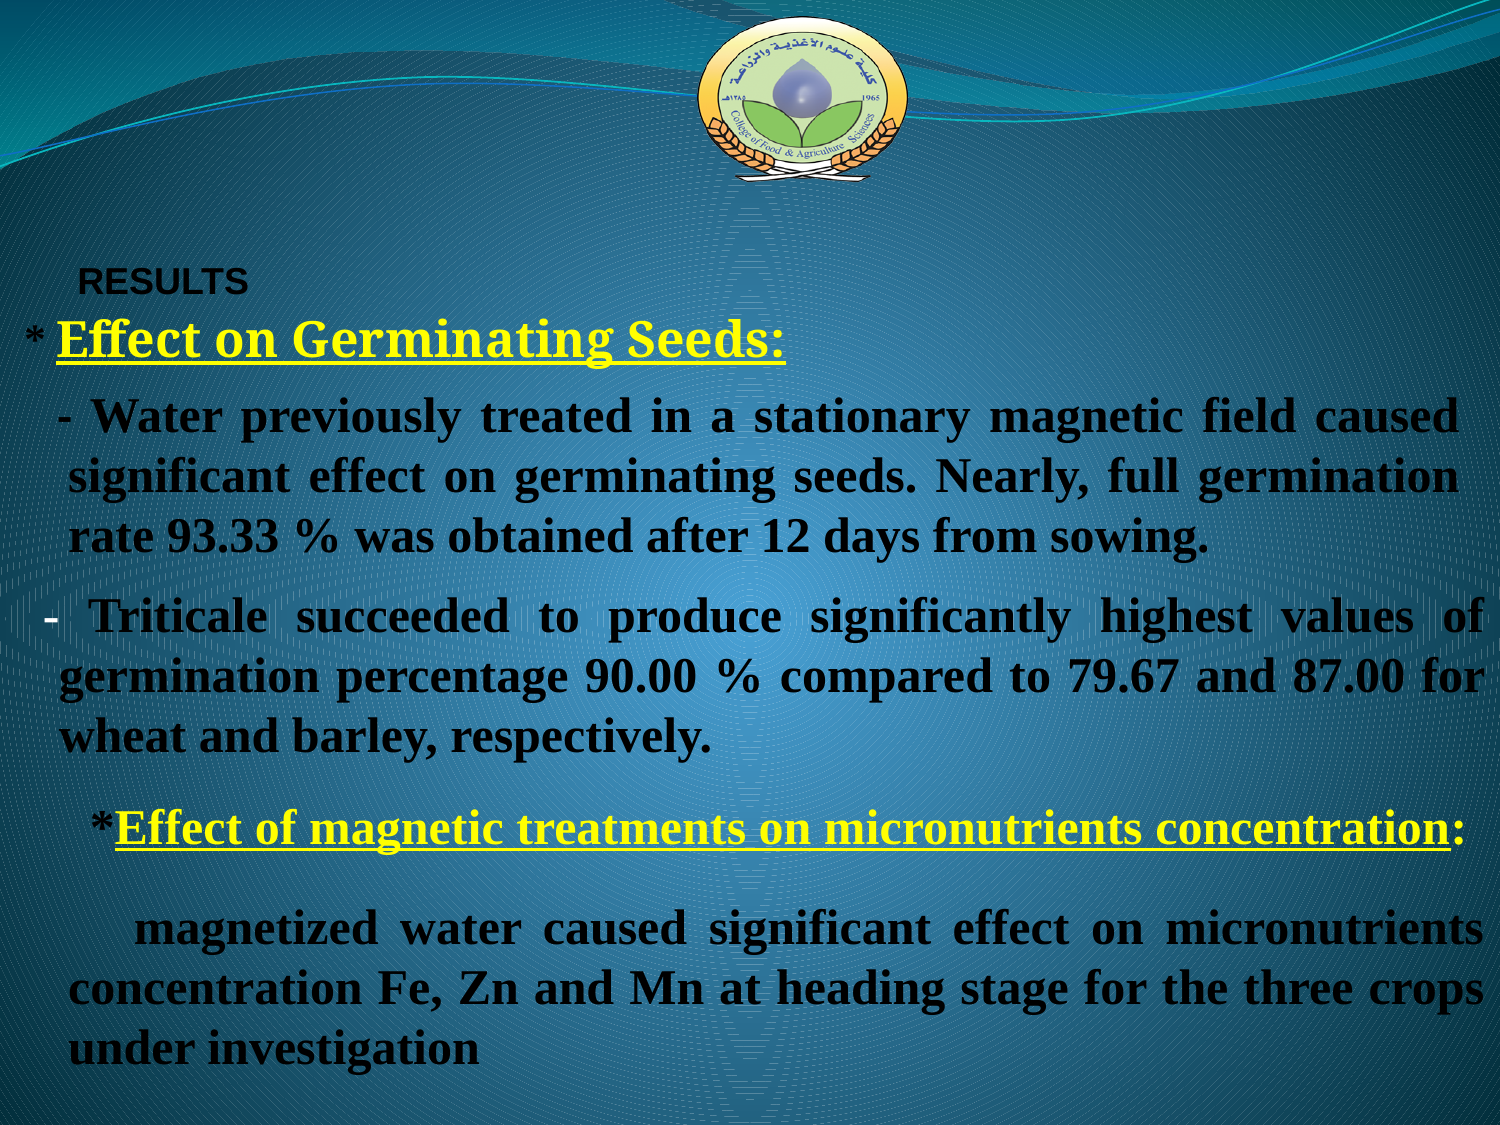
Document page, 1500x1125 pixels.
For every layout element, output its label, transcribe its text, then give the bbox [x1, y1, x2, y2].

text_box magnetized water caused significant effect on micronutrients concentration Fe, Zn and Mn at heading stage for the three crops under investigation [24, 887, 1500, 1083]
text_box *Effect of magnetic treatments on micronutrients concentration: [74, 787, 1500, 863]
picture [674, 0, 926, 201]
text_box RESULTS [62, 249, 338, 299]
text_box * Effect on Germinating Seeds: [9, 299, 801, 375]
text_box - Triticale succeeded to produce significantly highest values of germination percentage 90.00 % compared to 79.67 and 87.00 for wheat and barley, respectively. [0, 574, 1500, 770]
text_box - Water previously treated in a stationary magnetic field caused significant effect on germinating seeds. Nearly, full germination rate 93.33 % was obtained after 12 days from sowing. [24, 374, 1475, 570]
